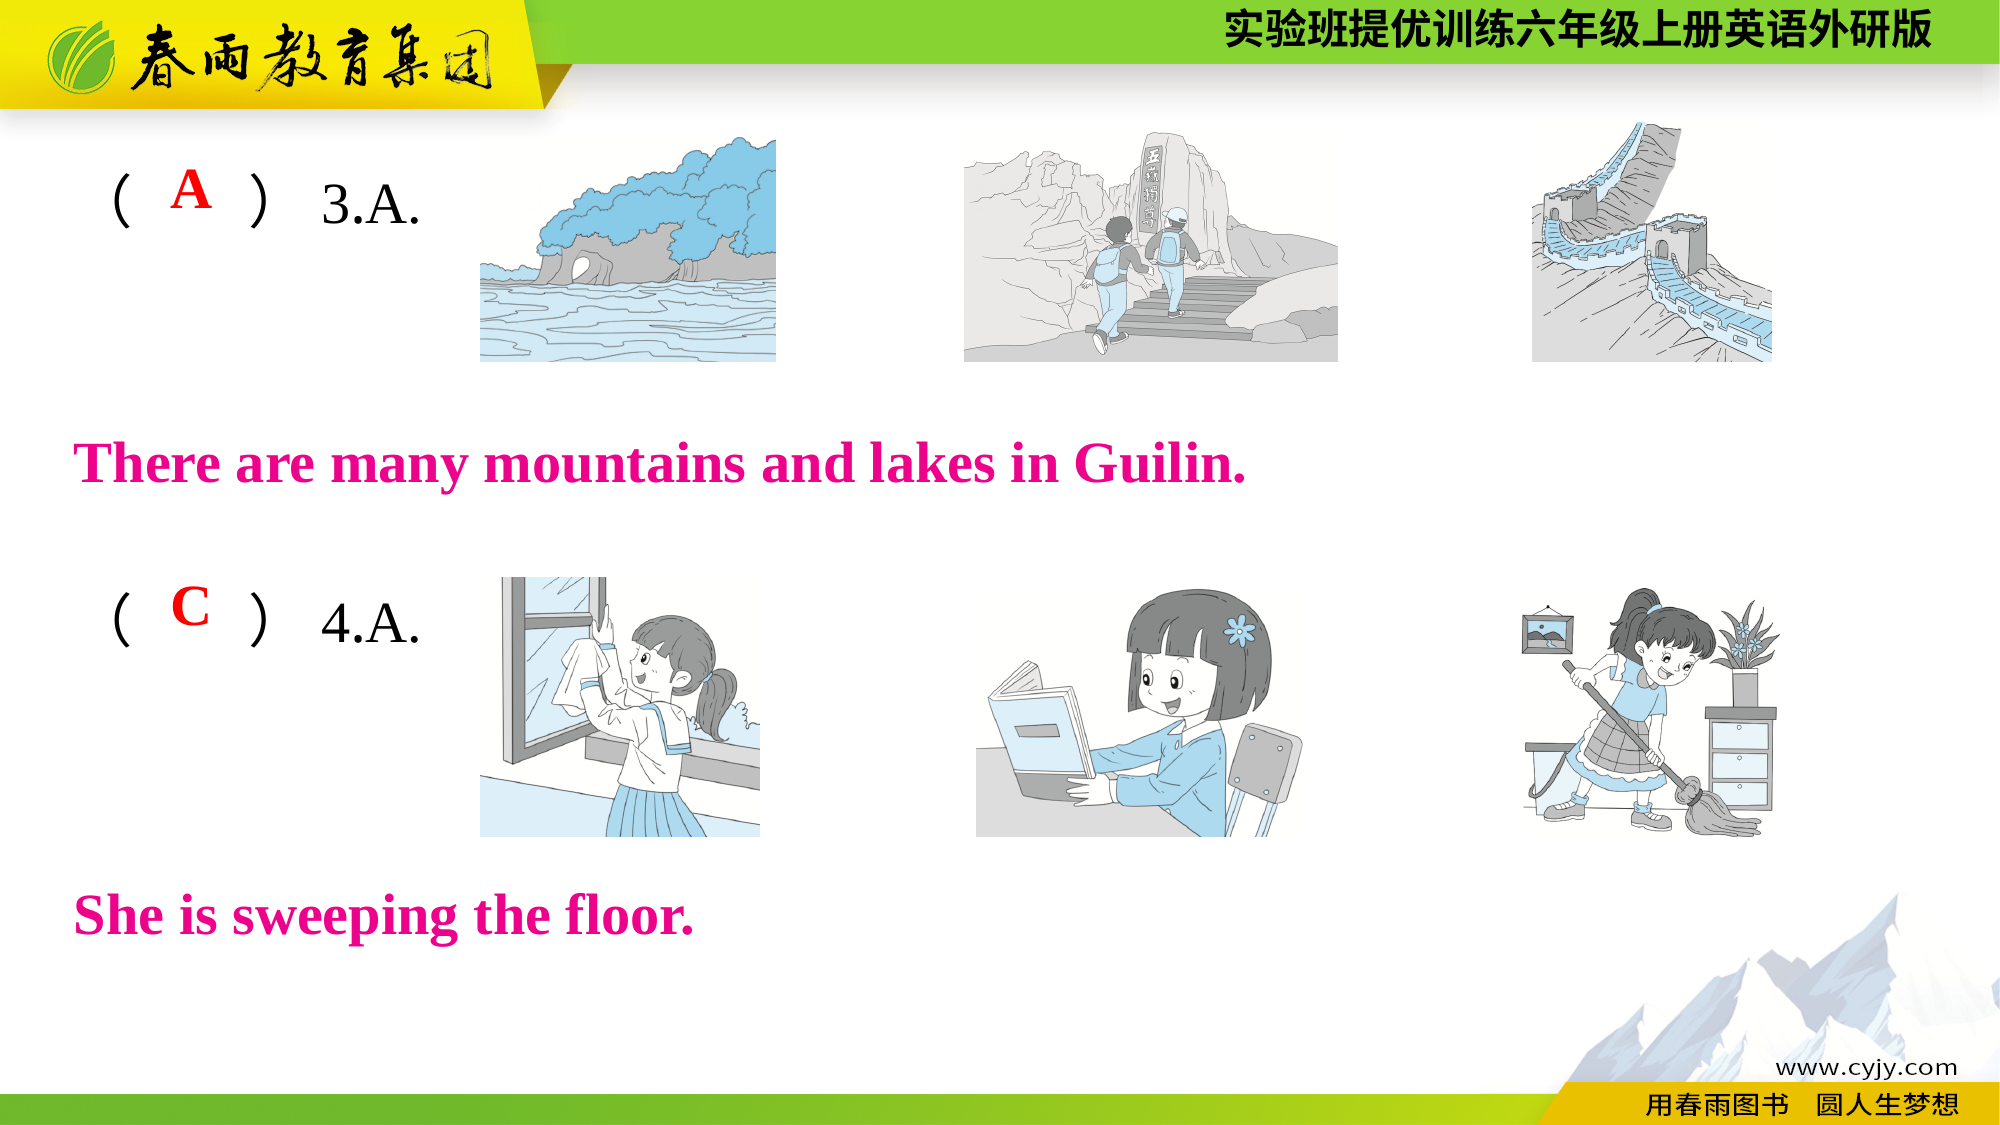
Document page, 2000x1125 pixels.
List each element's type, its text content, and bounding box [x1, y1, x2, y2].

text_box C [155, 560, 228, 645]
list （ ）3.A. B. C. （ ）4.A. B. C. [59, 122, 1944, 668]
text_box She is sweeping the floor. [59, 868, 749, 954]
text_box There are many mountains and lakes in Guilin. [59, 416, 1429, 502]
text_box A [155, 143, 228, 228]
picture [0, 0, 2000, 1125]
